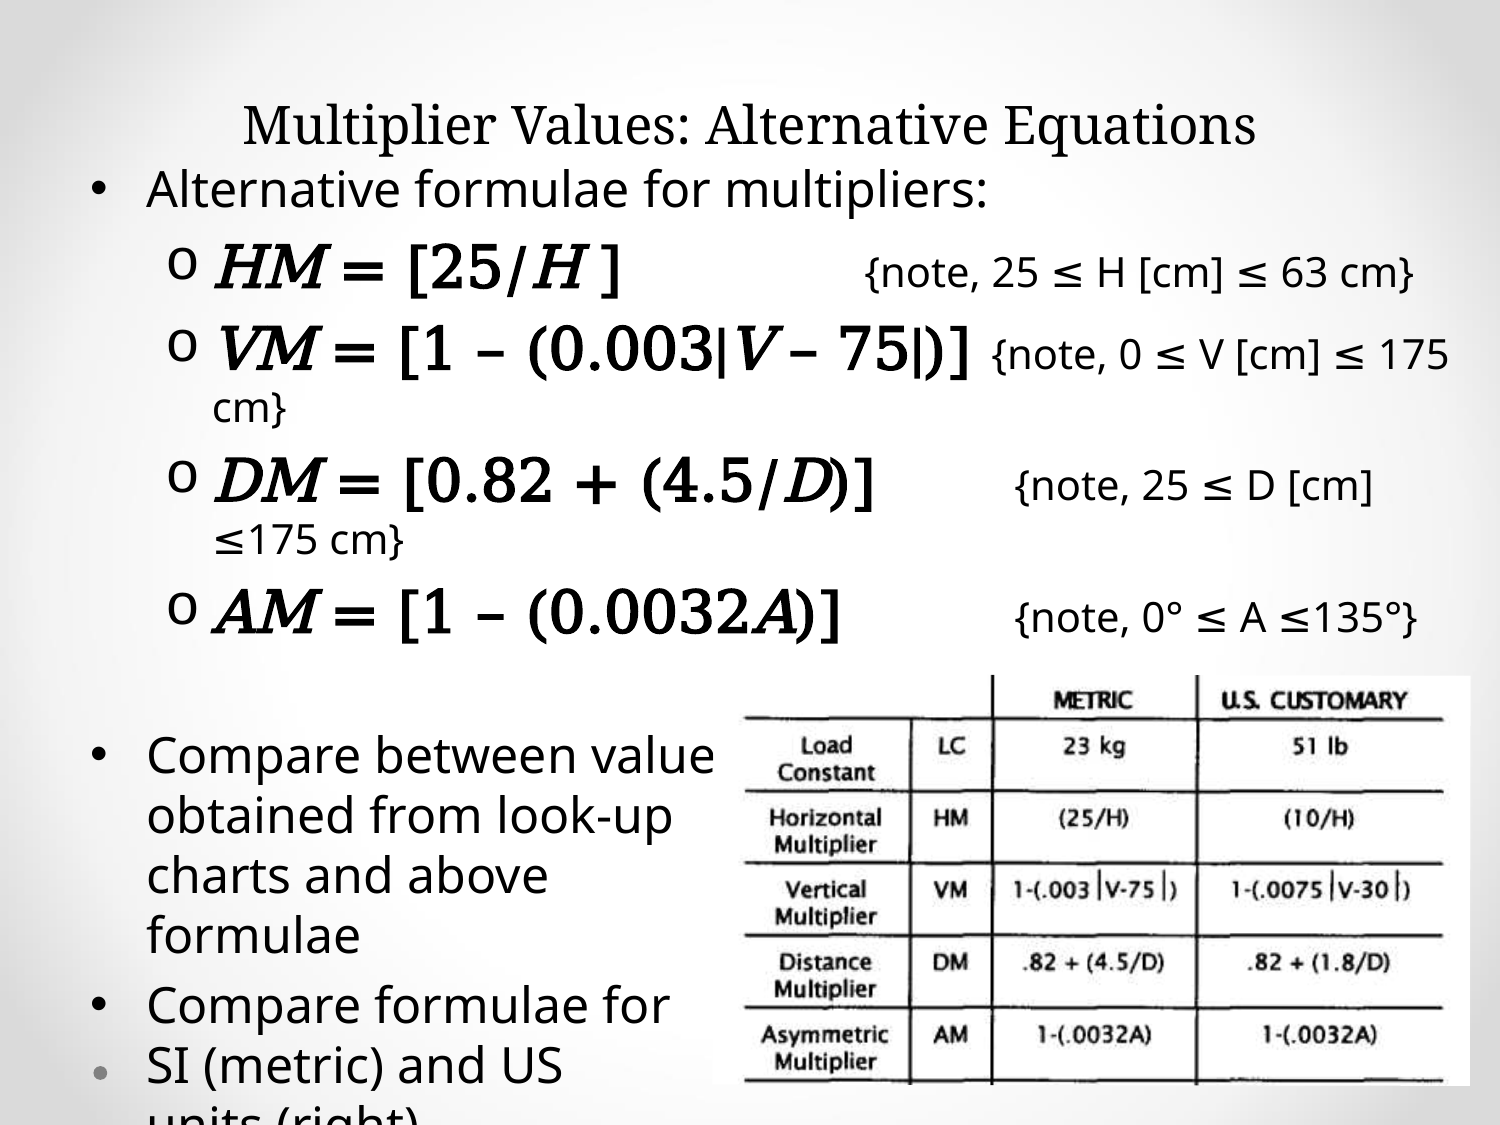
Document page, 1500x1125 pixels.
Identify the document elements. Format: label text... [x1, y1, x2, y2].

title Multiplier Values: Alternative Equations [62, 62, 1438, 163]
list Alternative formulae for multipliers: HM = [25/H ] {note, 25 ≤ H [cm] ≤ 63 cm} VM = [1 – (0.003|V – 75|)] {note, 0 ≤ V [cm] ≤ 175 cm} DM = [0.82 + (4.5/D)] {note, 25 ≤ D [cm] ≤175 cm} AM = [1 – (0.0032A)] {note, 0° ≤ A ≤135°} Compare between values obtained from look-up charts and above formulae Compare formulae for SI (metric) and US units (right) [75, 149, 1500, 1113]
picture [0, 0, 1500, 1125]
slide_number 31 [1401, 1042, 1494, 1103]
picture [712, 674, 1471, 1086]
